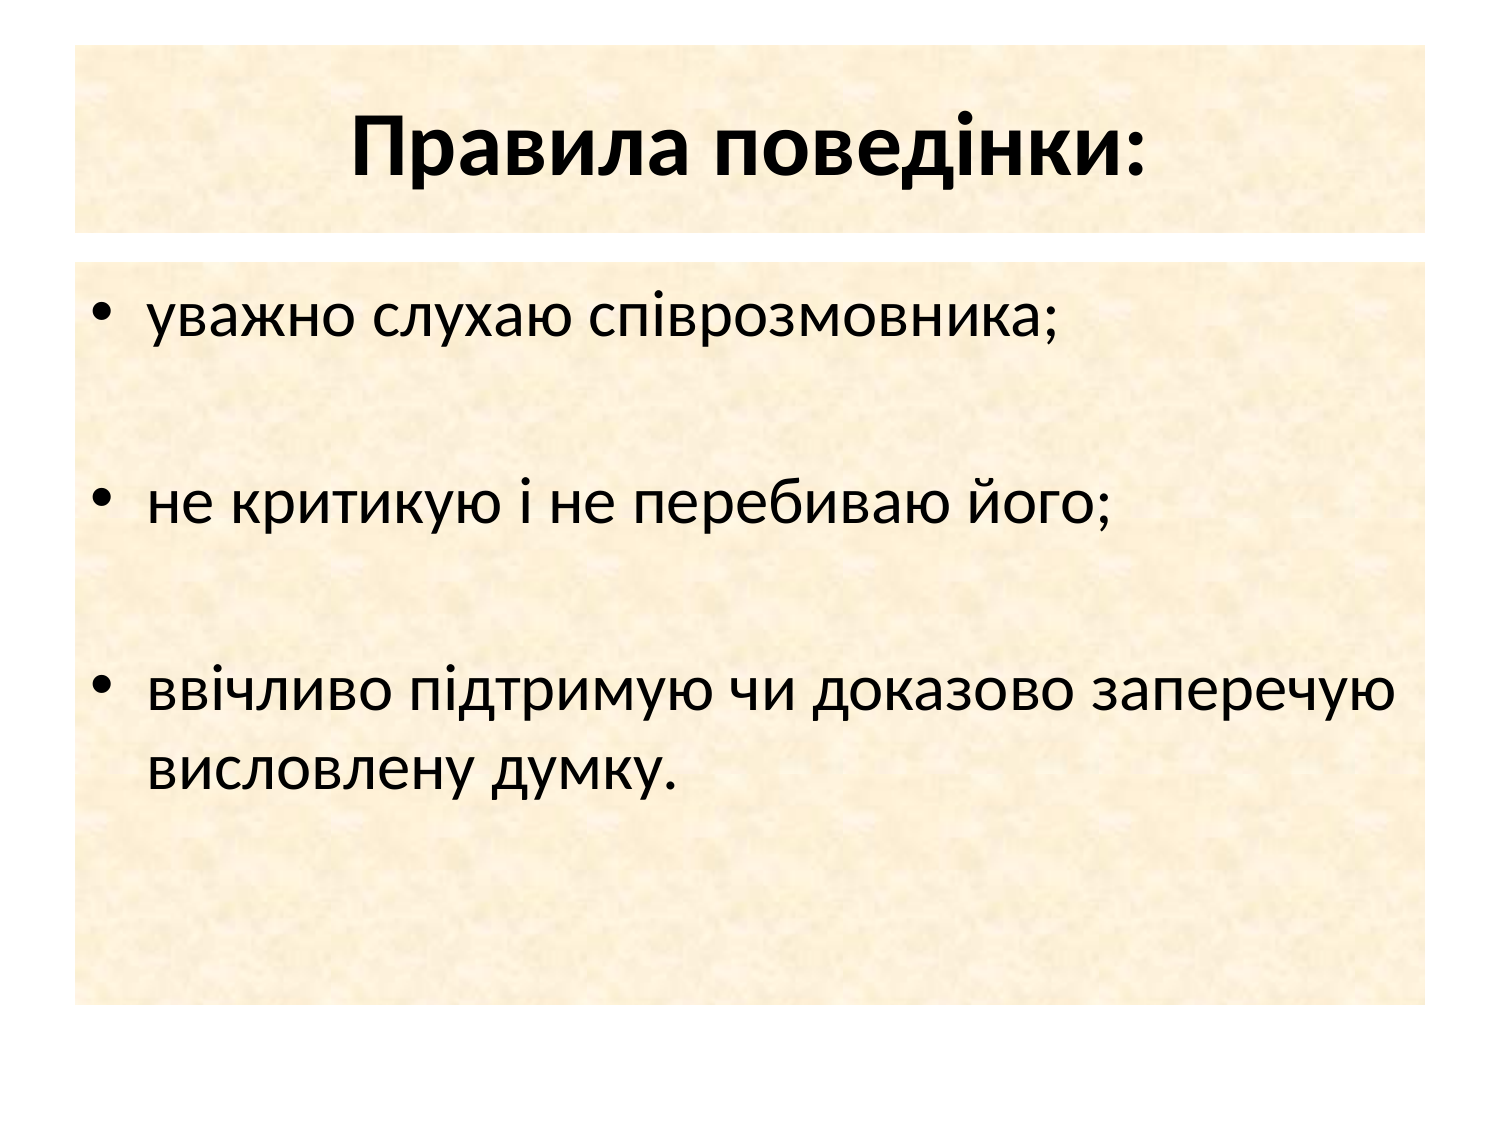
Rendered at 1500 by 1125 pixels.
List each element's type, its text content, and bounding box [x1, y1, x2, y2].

list уважно слухаю співрозмовника; не критикую і не перебиваю його; ввічливо підтримую чи доказово заперечую висловлену думку. [75, 262, 1425, 1005]
title Правила поведінки: [75, 45, 1425, 233]
